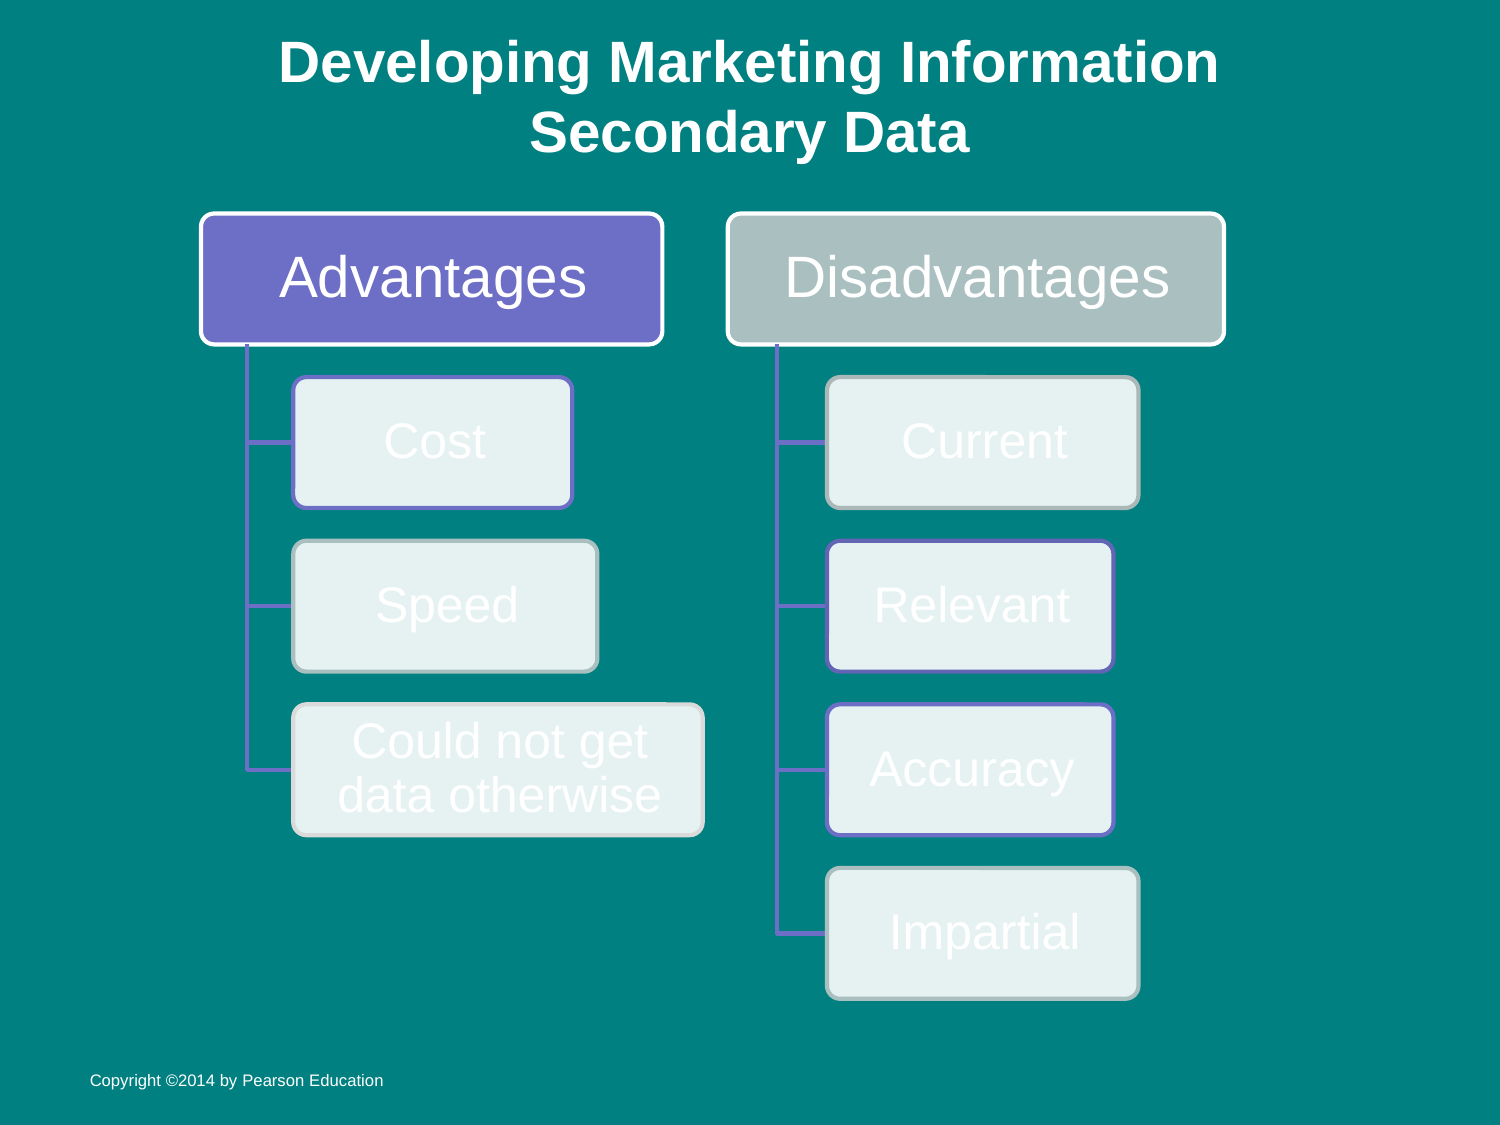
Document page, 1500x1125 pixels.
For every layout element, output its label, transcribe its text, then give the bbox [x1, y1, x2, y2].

title Developing Marketing Information Secondary Data [112, 0, 1388, 188]
text_box Copyright ©2014 by Pearson Education [74, 1062, 825, 1098]
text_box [199, 212, 1226, 1001]
